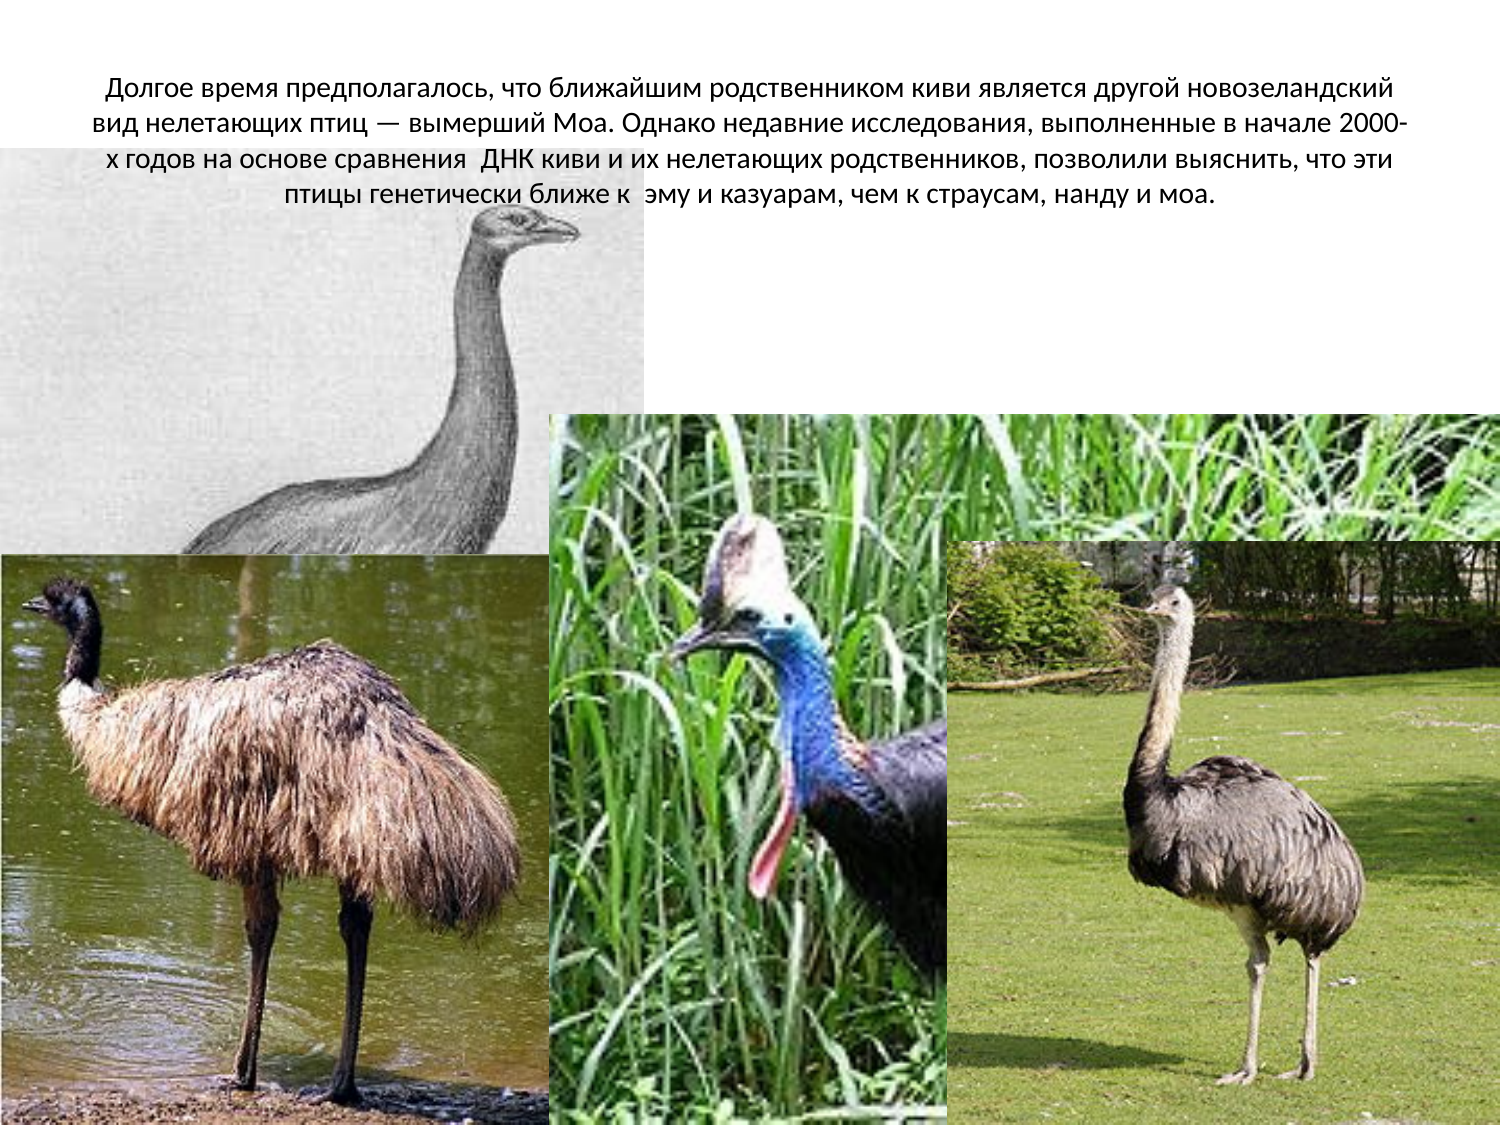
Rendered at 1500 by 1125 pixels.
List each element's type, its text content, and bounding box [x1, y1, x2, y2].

picture [0, 148, 1500, 1125]
title Долгое время предполагалось, что ближайшим родственником киви является другой новозеландский вид нелетающих птиц — вымерший Моа. Однако недавние исследования, выполненные в начале 2000-х годов на основе сравнения ДНК киви и их нелетающих родственников, позволили выяснить, что эти птицы генетически ближе к эму и казуарам, чем к страусам, нанду и моа. [75, 45, 1425, 233]
